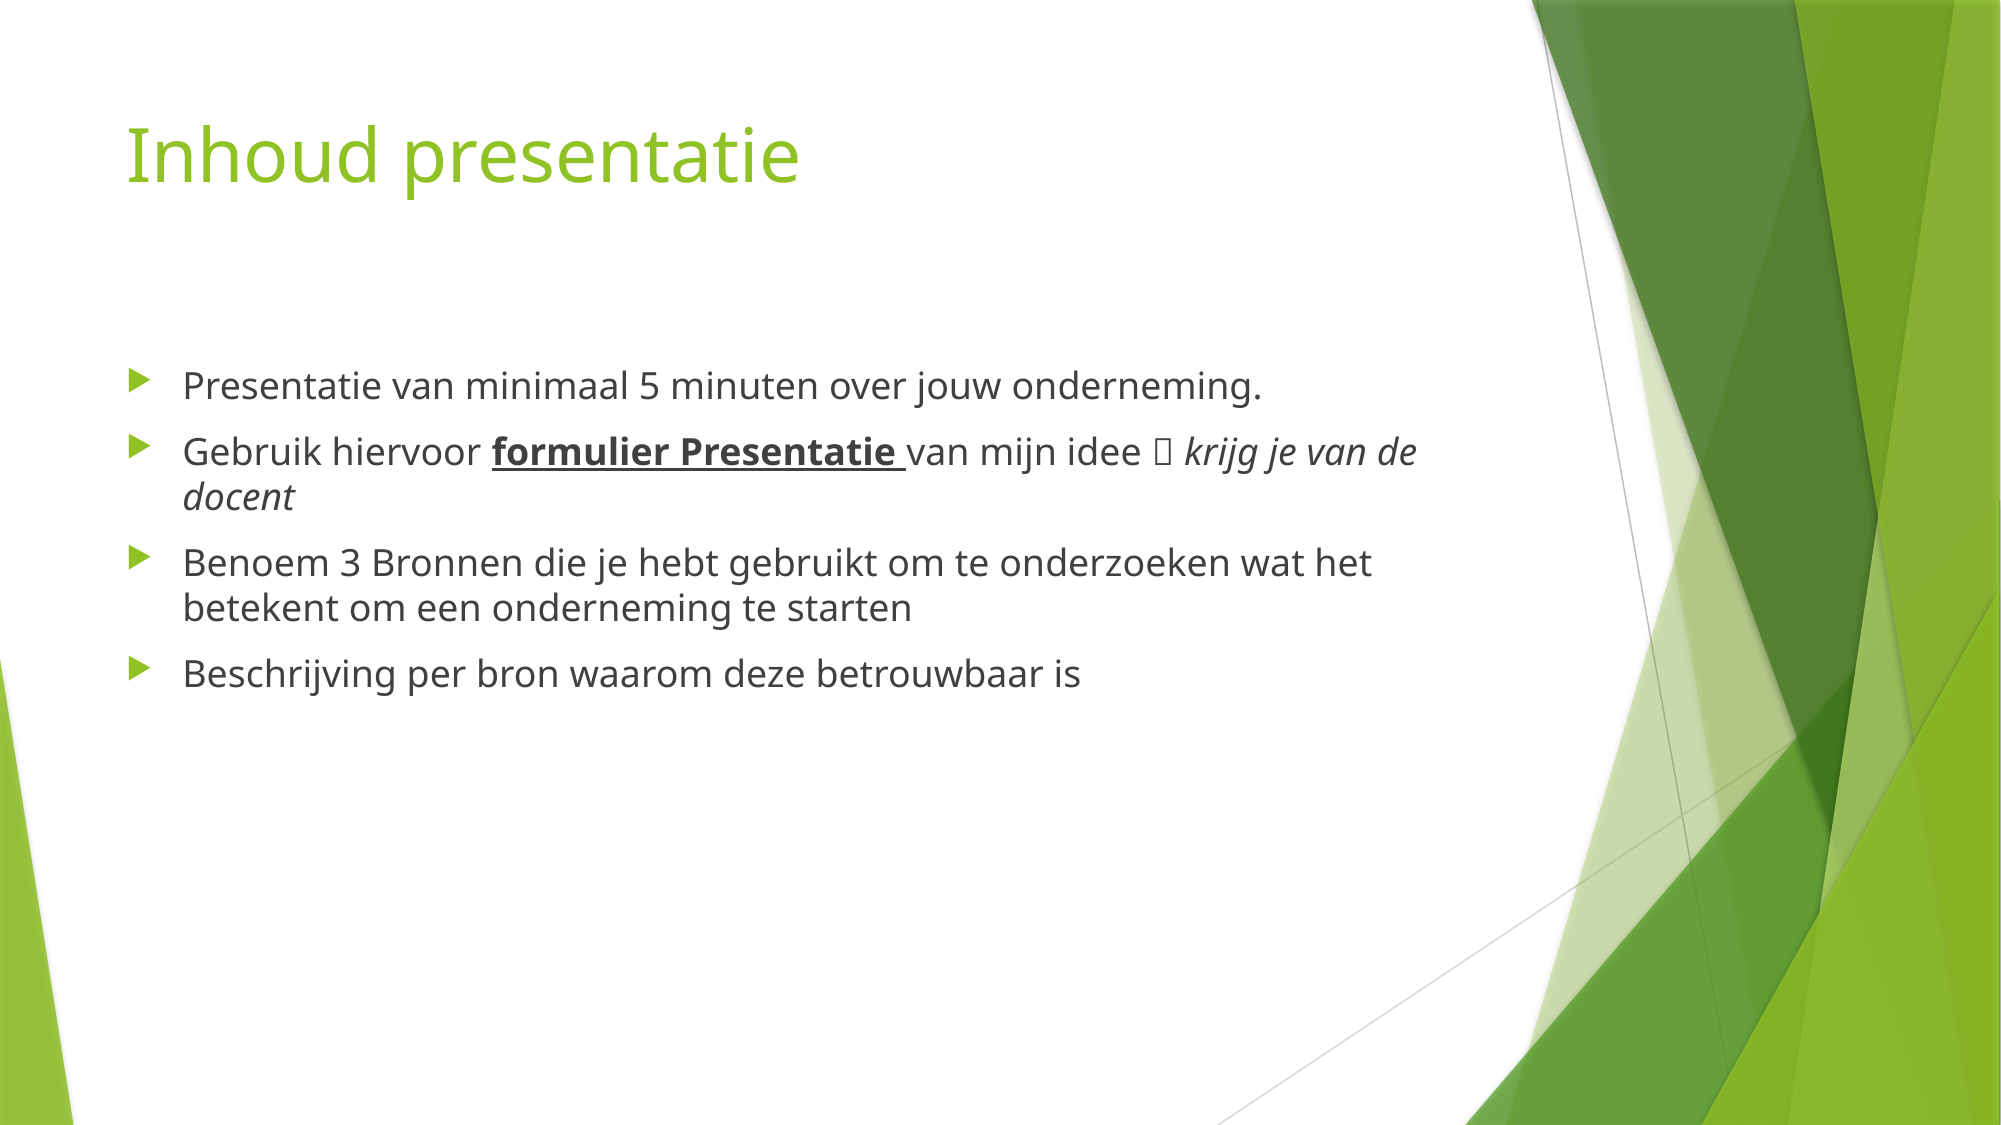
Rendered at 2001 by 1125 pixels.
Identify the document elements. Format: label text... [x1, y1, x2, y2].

title Inhoud presentatie [111, 99, 1522, 317]
list Presentatie van minimaal 5 minuten over jouw onderneming. Gebruik hiervoor formulier Presentatie van mijn idee  krijg je van de docent Benoem 3 Bronnen die je hebt gebruikt om te onderzoeken wat het betekent om een onderneming te starten Beschrijving per bron waarom deze betrouwbaar is [111, 354, 1522, 992]
